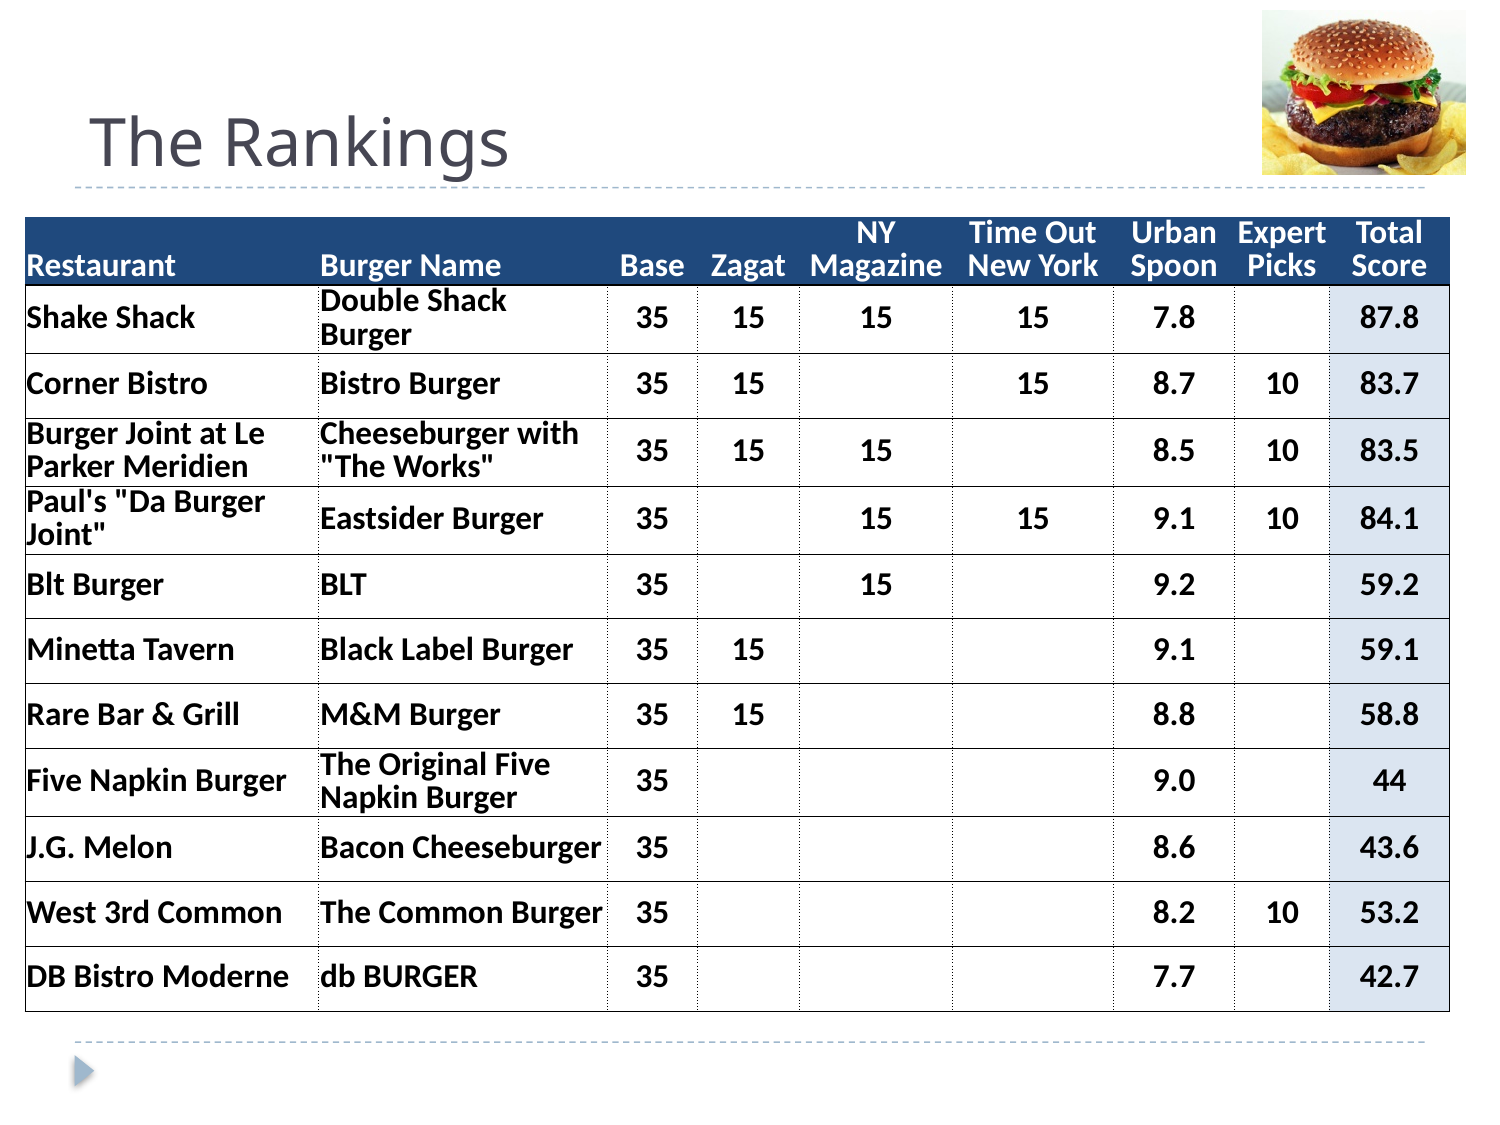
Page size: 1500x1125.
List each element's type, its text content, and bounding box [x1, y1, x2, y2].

table_cell [1235, 817, 1329, 881]
table_cell [800, 947, 952, 1011]
table_cell 15 [952, 354, 1114, 418]
table_cell 15 [800, 555, 952, 618]
table_cell [800, 354, 952, 418]
table_cell 35 [608, 354, 697, 418]
table_cell [697, 882, 800, 946]
table_cell The Original Five Napkin Burger [319, 749, 608, 816]
table_cell 15 [697, 286, 800, 353]
table_cell 8.5 [1114, 419, 1235, 486]
table_cell 35 [608, 947, 697, 1011]
table_cell [952, 419, 1114, 486]
table_cell 10 [1235, 354, 1329, 418]
table_cell 8.6 [1114, 817, 1235, 881]
table_header Expert Picks [1235, 217, 1329, 284]
table_header Zagat [697, 217, 800, 284]
table_cell Bacon Cheeseburger [319, 817, 608, 881]
table_cell [952, 817, 1114, 881]
table_cell Rare Bar & Grill [26, 684, 319, 748]
table_cell 9.1 [1114, 487, 1235, 554]
table_cell J.G. Melon [26, 817, 319, 881]
table_cell 9.2 [1114, 555, 1235, 618]
table_header Time Out New York [952, 217, 1114, 284]
table_header Burger Name [319, 217, 608, 284]
table_cell 83.5 [1329, 419, 1449, 486]
table_cell M&M Burger [319, 684, 608, 748]
table_cell 15 [952, 487, 1114, 554]
table_cell Paul's "Da Burger Joint" [26, 487, 319, 554]
table_cell [1235, 684, 1329, 748]
table_cell 8.8 [1114, 684, 1235, 748]
table_cell 53.2 [1329, 882, 1449, 946]
table_cell Corner Bistro [26, 354, 319, 418]
table_cell 43.6 [1329, 817, 1449, 881]
table_header NY Magazine [800, 217, 952, 284]
table_cell West 3rd Common [26, 882, 319, 946]
table_cell [1235, 947, 1329, 1011]
table_cell db BURGER [319, 947, 608, 1011]
table_cell [952, 555, 1114, 618]
table_cell 35 [608, 286, 697, 353]
table_cell Burger Joint at Le Parker Meridien [26, 419, 319, 486]
table_cell 10 [1235, 487, 1329, 554]
table_cell [800, 684, 952, 748]
table_cell 35 [608, 882, 697, 946]
table_cell 35 [608, 555, 697, 618]
table_cell 35 [608, 684, 697, 748]
table_cell [952, 684, 1114, 748]
table_cell Cheeseburger with "The Works" [319, 419, 608, 486]
table_cell [800, 749, 952, 816]
picture [1262, 9, 1466, 176]
table_cell 35 [608, 749, 697, 816]
table_cell 87.8 [1329, 286, 1449, 353]
table_cell 15 [800, 286, 952, 353]
table_cell [800, 882, 952, 946]
table_cell DB Bistro Moderne [26, 947, 319, 1011]
table_cell 42.7 [1329, 947, 1449, 1011]
table_cell Bistro Burger [319, 354, 608, 418]
table_cell [697, 555, 800, 618]
table_cell Blt Burger [26, 555, 319, 618]
table_cell [1235, 555, 1329, 618]
table_header Urban Spoon [1114, 217, 1235, 284]
table_cell [952, 882, 1114, 946]
table_cell 8.2 [1114, 882, 1235, 946]
table_cell 83.7 [1329, 354, 1449, 418]
table_cell 10 [1235, 882, 1329, 946]
title The Rankings [75, 24, 1263, 188]
table_cell BLT [319, 555, 608, 618]
table_cell 15 [697, 684, 800, 748]
table_cell 59.1 [1329, 619, 1449, 683]
table_cell The Common Burger [319, 882, 608, 946]
table_cell 84.1 [1329, 487, 1449, 554]
table_cell 7.7 [1114, 947, 1235, 1011]
table_cell 35 [608, 817, 697, 881]
table_header Total Score [1329, 217, 1450, 284]
table_header Base [608, 217, 697, 284]
table_cell [952, 749, 1114, 816]
table_cell Minetta Tavern [26, 619, 319, 683]
table_cell Eastsider Burger [319, 487, 608, 554]
table_cell [697, 947, 800, 1011]
table_cell [1235, 286, 1329, 353]
table_cell 15 [697, 354, 800, 418]
table_cell Shake Shack [26, 286, 319, 353]
table_cell 35 [608, 487, 697, 554]
table_cell 44 [1329, 749, 1449, 816]
table_cell [952, 947, 1114, 1011]
table_cell [800, 619, 952, 683]
table_cell [697, 817, 800, 881]
table_cell 59.2 [1329, 555, 1449, 618]
table_cell [952, 619, 1114, 683]
table_cell 15 [952, 286, 1114, 353]
table_cell [800, 817, 952, 881]
table_cell Black Label Burger [319, 619, 608, 683]
table_cell 9.0 [1114, 749, 1235, 816]
table_cell 15 [697, 619, 800, 683]
table_cell [1235, 749, 1329, 816]
table_cell 35 [608, 419, 697, 486]
table_cell [697, 749, 800, 816]
table_cell 15 [697, 419, 800, 486]
table_cell [697, 487, 800, 554]
table_cell 15 [800, 419, 952, 486]
table_cell 35 [608, 619, 697, 683]
table_cell 58.8 [1329, 684, 1449, 748]
table_cell [1235, 619, 1329, 683]
table_cell 10 [1235, 419, 1329, 486]
table_cell 9.1 [1114, 619, 1235, 683]
table_cell 8.7 [1114, 354, 1235, 418]
table_cell Double Shack Burger [319, 286, 608, 353]
table_cell 7.8 [1114, 286, 1235, 353]
table_header Restaurant [25, 217, 319, 284]
table_cell 15 [800, 487, 952, 554]
table_cell Five Napkin Burger [26, 749, 319, 816]
